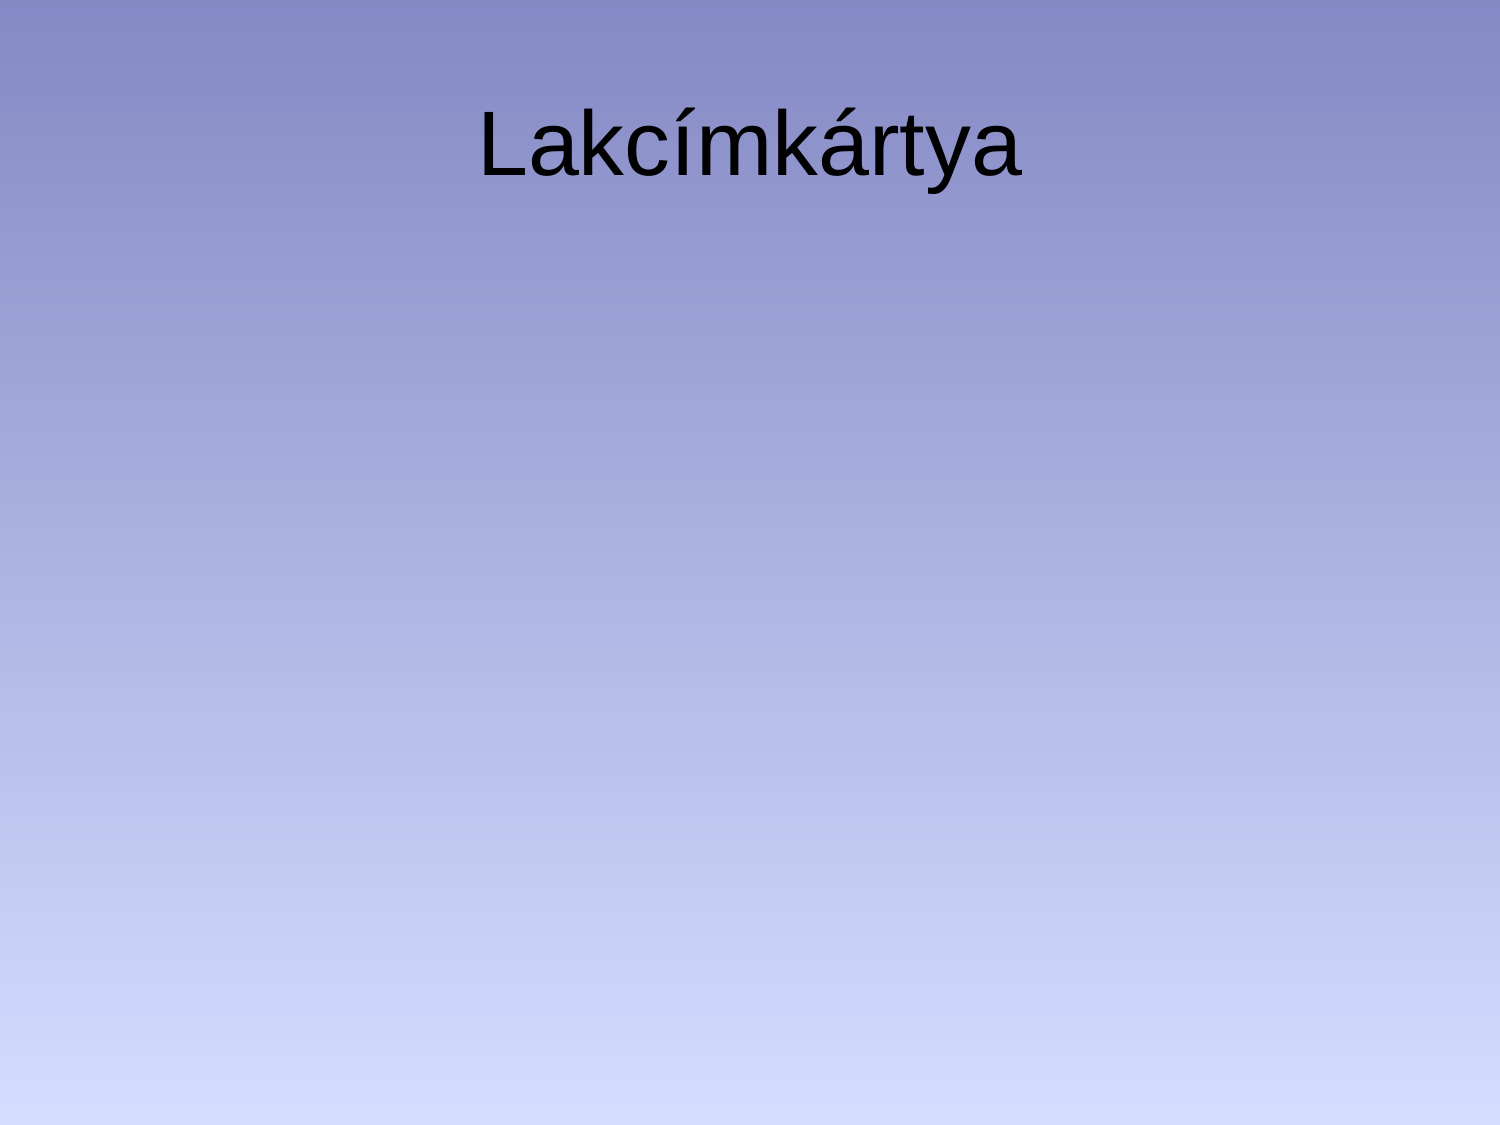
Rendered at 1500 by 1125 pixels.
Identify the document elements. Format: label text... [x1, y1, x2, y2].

title Lakcímkártya [74, 44, 1426, 233]
